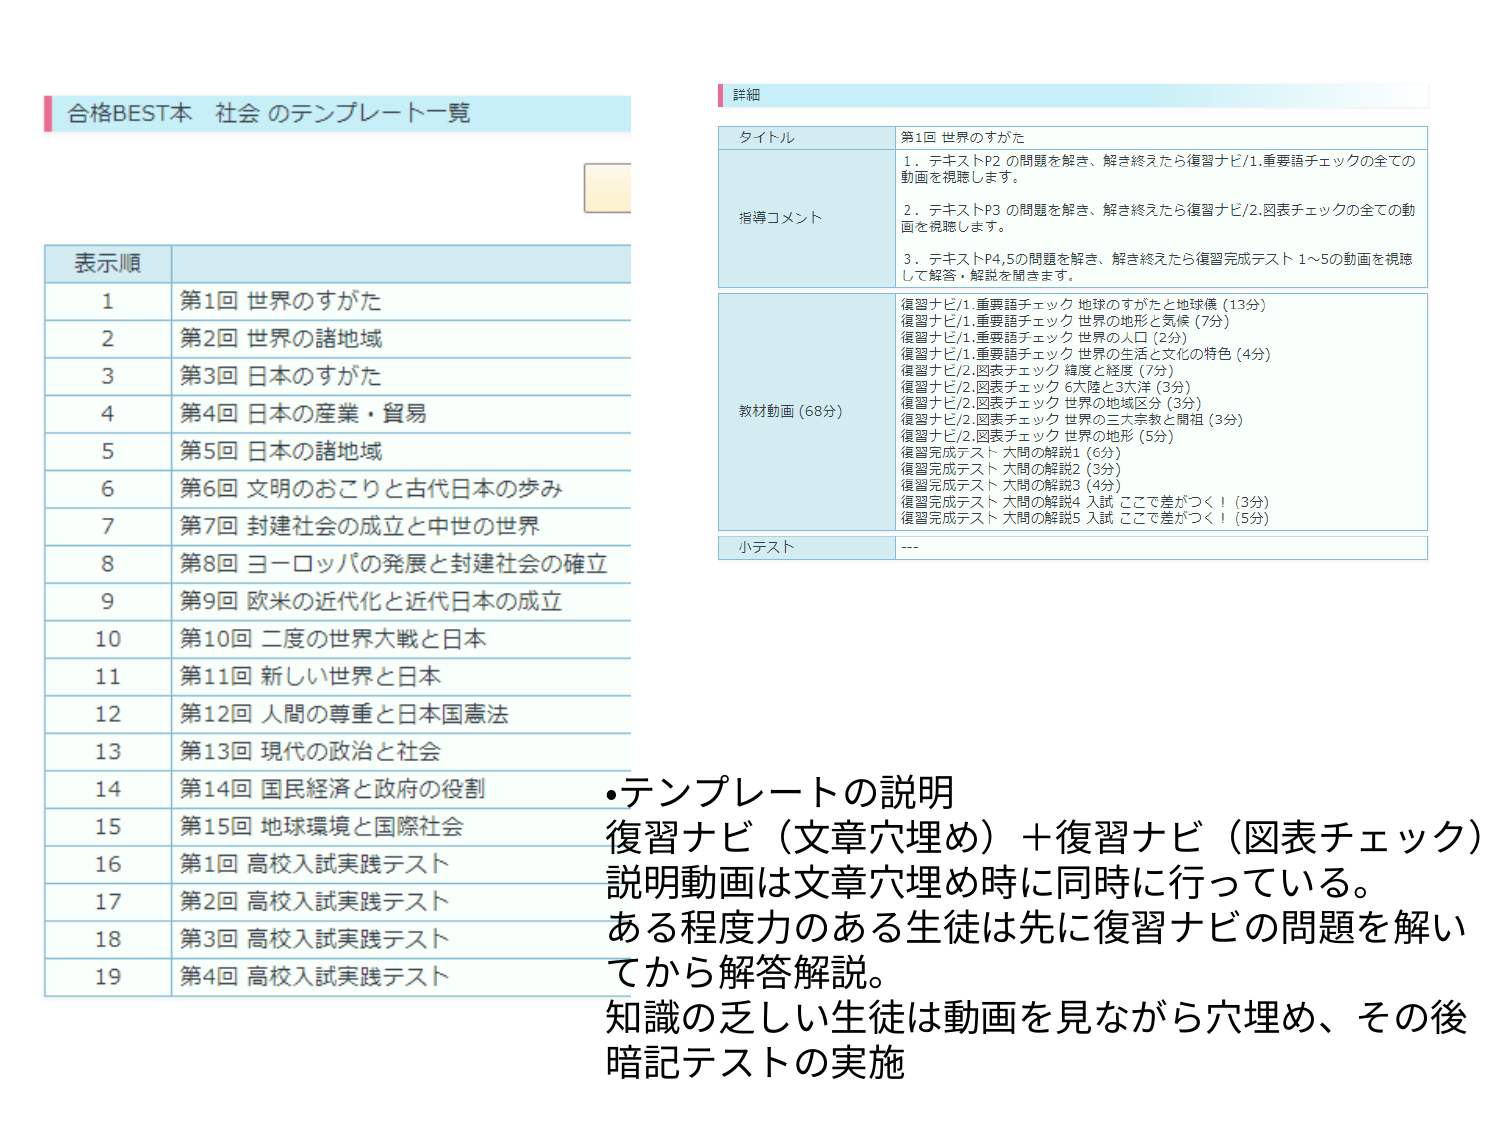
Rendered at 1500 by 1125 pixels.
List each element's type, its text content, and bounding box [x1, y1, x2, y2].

text_box ・テンプレートの説明 復習ナビ（文章穴埋め）＋復習ナビ（図表チェック） 説明動画は文章穴埋め時に同時に行っている。 ある程度力のある生徒は先に復習ナビの問題を解い てから解答解説。 知識の乏しい生徒は動画を見ながら穴埋め、その後 暗記テストの実施 [590, 761, 1500, 1092]
picture [714, 81, 1430, 565]
picture [34, 93, 631, 1005]
